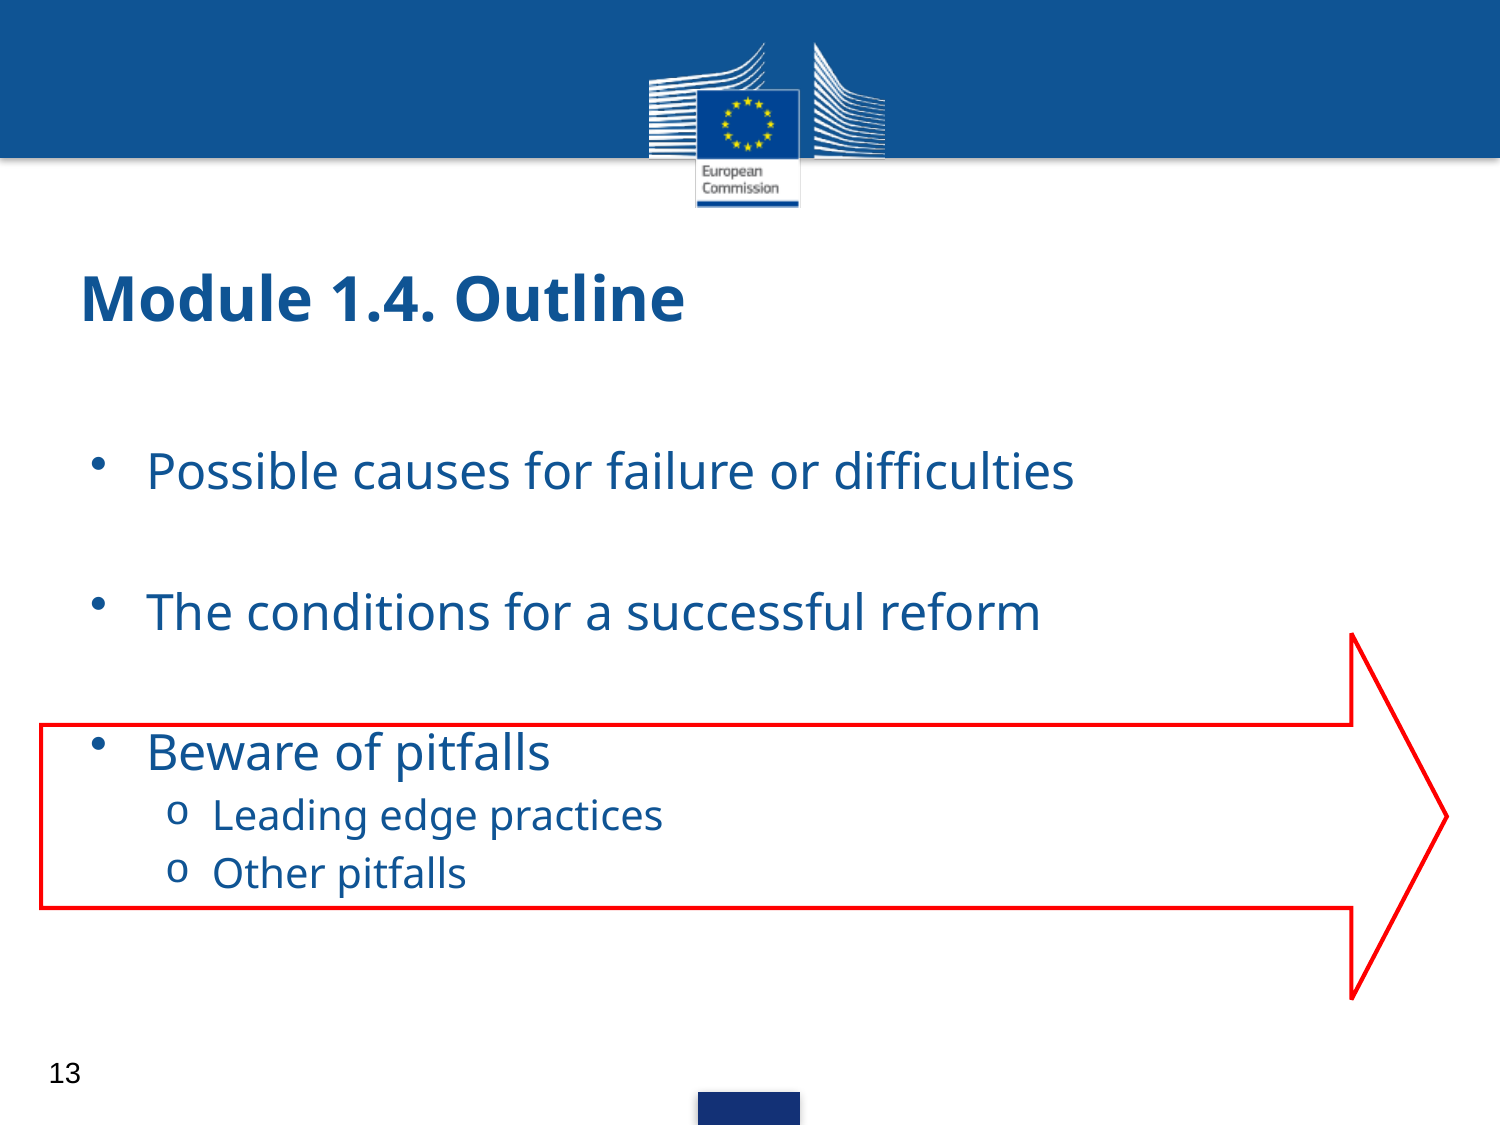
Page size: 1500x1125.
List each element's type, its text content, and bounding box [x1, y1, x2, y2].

title Module 1.4. Outline [64, 219, 1415, 374]
picture [649, 42, 885, 208]
slide_number 13 [0, 1046, 97, 1125]
list Possible causes for failure or difficulties The conditions for a successful reform Beware of pitfalls Leading edge practices Other pitfalls [75, 432, 1425, 772]
text_box [41, 633, 1447, 1000]
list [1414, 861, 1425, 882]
